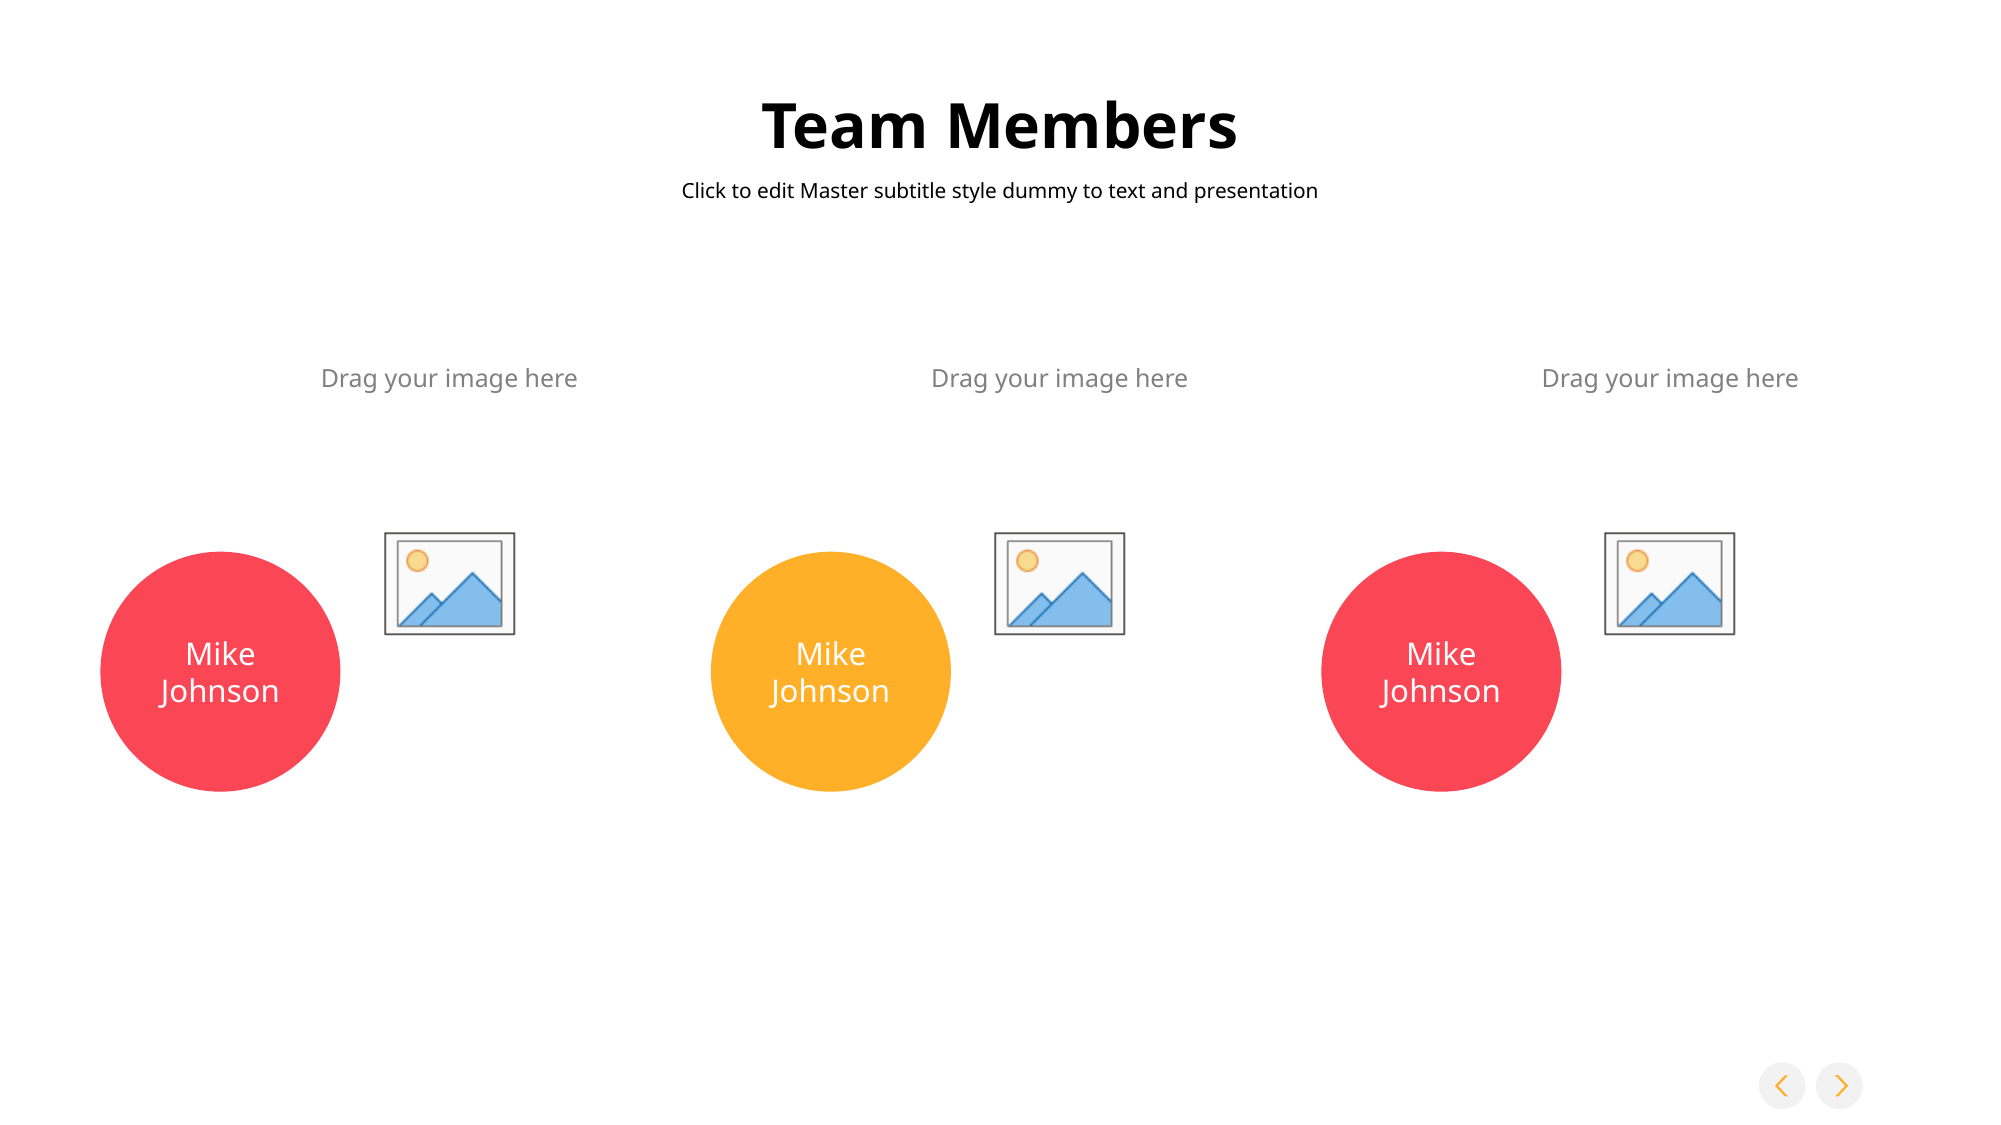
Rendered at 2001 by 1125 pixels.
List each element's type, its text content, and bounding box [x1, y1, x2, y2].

subtitle Click to edit Master subtitle style dummy to text and presentation [137, 179, 1863, 204]
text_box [100, 551, 220, 792]
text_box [1321, 551, 1441, 792]
title Team Members [137, 78, 1863, 179]
picture [220, 355, 679, 814]
picture [1441, 355, 1900, 814]
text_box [710, 551, 830, 792]
picture [830, 355, 1290, 814]
